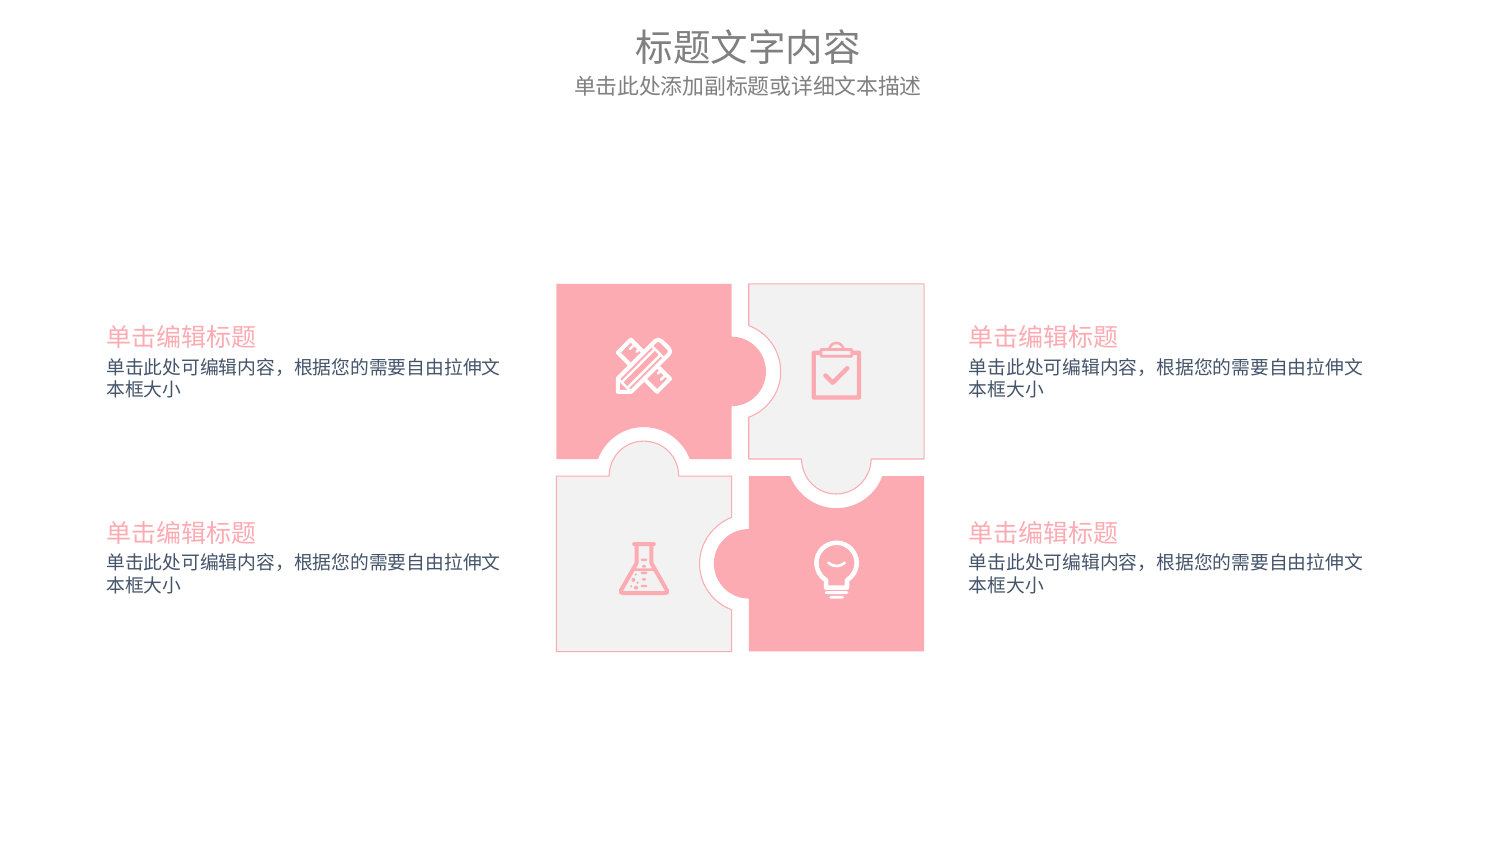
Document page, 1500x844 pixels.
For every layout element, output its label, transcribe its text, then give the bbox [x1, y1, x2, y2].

text_box [748, 283, 925, 494]
text_box 单击编辑标题 单击此处可编辑内容，根据您的需要自由拉伸文本框大小 [106, 517, 508, 596]
text_box 单击此处添加副标题或详细文本描述 [551, 65, 946, 107]
text_box [824, 591, 849, 599]
text_box [713, 476, 925, 652]
text_box [615, 337, 673, 394]
text_box 标题文字内容 [611, 16, 885, 65]
text_box 单击编辑标题 单击此处可编辑内容，根据您的需要自由拉伸文本框大小 [968, 517, 1371, 596]
text_box [556, 283, 766, 460]
text_box [814, 540, 860, 590]
text_box [811, 341, 862, 400]
text_box 单击编辑标题 单击此处可编辑内容，根据您的需要自由拉伸文本框大小 [106, 321, 508, 401]
text_box [556, 441, 732, 652]
text_box [619, 542, 669, 596]
text_box 单击编辑标题 单击此处可编辑内容，根据您的需要自由拉伸文本框大小 [968, 321, 1371, 401]
